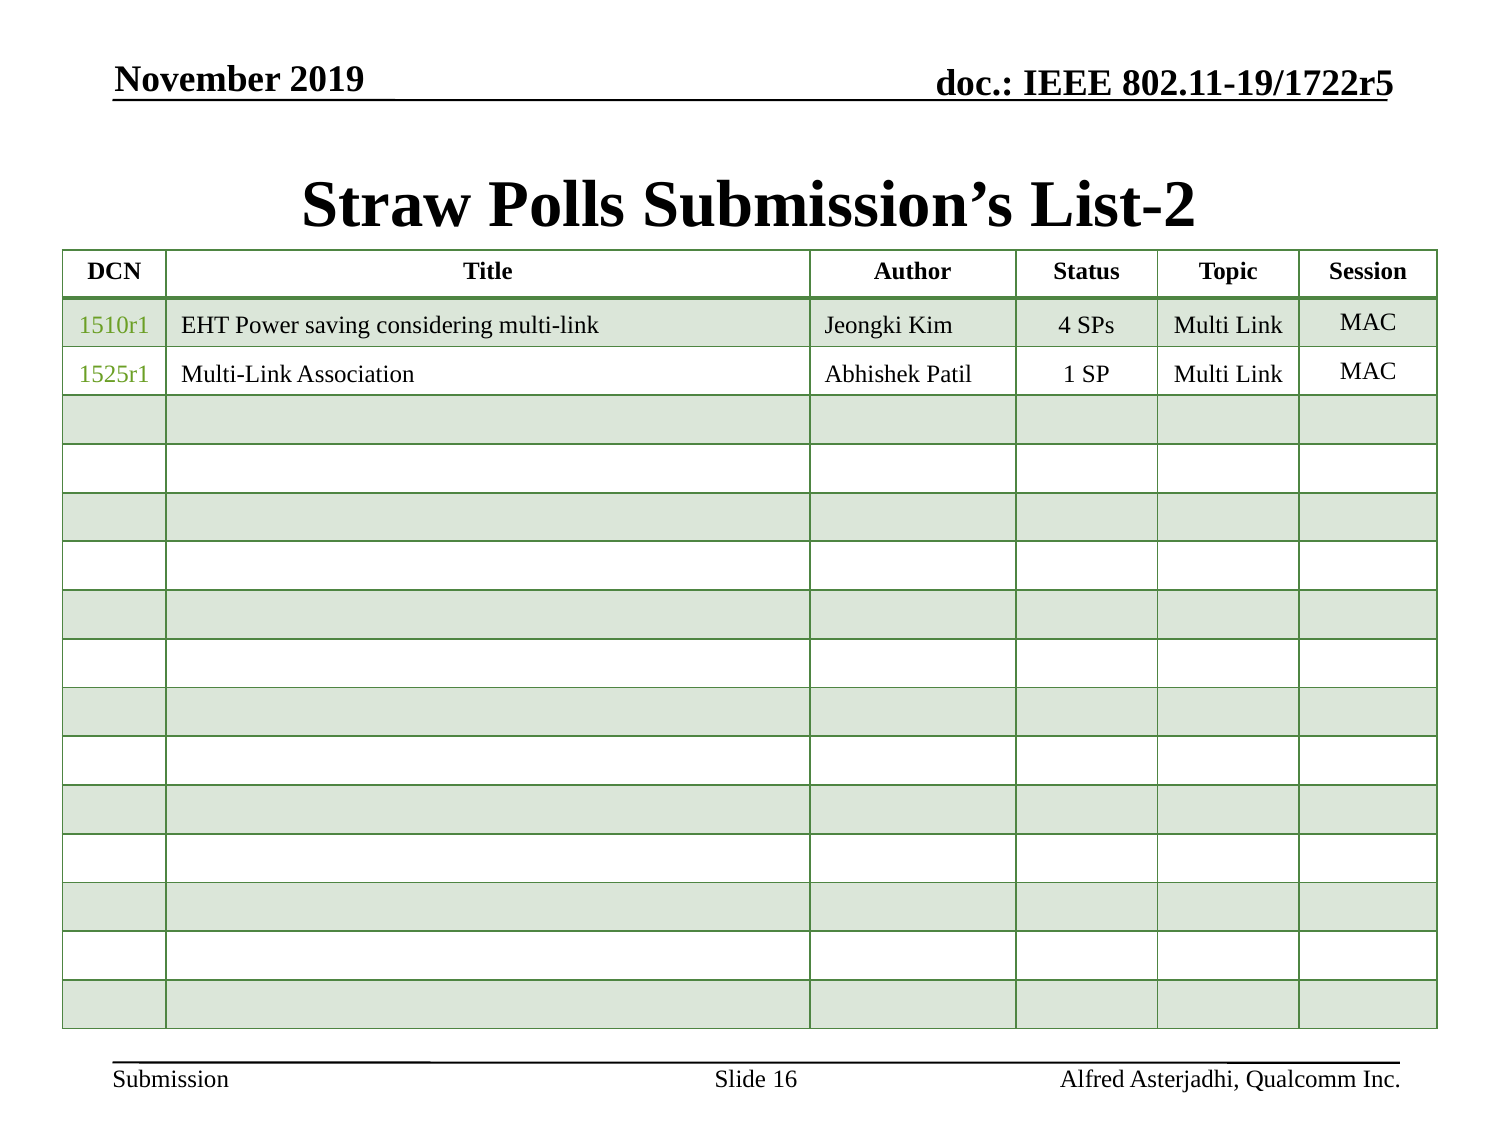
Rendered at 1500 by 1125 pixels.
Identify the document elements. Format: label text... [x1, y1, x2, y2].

table_cell [811, 542, 1015, 589]
table_header Session [1300, 251, 1436, 296]
table_cell MAC [1300, 300, 1436, 346]
table_cell [1158, 396, 1298, 443]
table_cell [63, 981, 165, 1028]
table_cell Jeongki Kim [811, 300, 1015, 346]
footer Alfred Asterjadhi, Qualcomm Inc. [878, 1061, 1402, 1093]
table_cell [1300, 688, 1436, 735]
table_cell [1300, 445, 1436, 492]
table_cell [167, 737, 809, 784]
table_cell [1300, 932, 1436, 979]
table_cell [167, 640, 809, 687]
table_cell [1017, 445, 1157, 492]
table_cell [1017, 835, 1157, 882]
table_cell [811, 445, 1015, 492]
table_cell [1017, 591, 1157, 638]
table_cell [1158, 932, 1298, 979]
table_cell [63, 688, 165, 735]
table_cell [811, 981, 1015, 1028]
table_cell [63, 591, 165, 638]
table_cell [1017, 932, 1157, 979]
table_cell [63, 542, 165, 589]
table_cell [811, 932, 1015, 979]
table_cell [1158, 786, 1298, 833]
table_cell [811, 396, 1015, 443]
table_header Topic [1158, 251, 1298, 296]
table_cell [1158, 688, 1298, 735]
table_cell [811, 786, 1015, 833]
table_cell [1158, 640, 1298, 687]
table_cell [1158, 542, 1298, 589]
table_cell [167, 786, 809, 833]
table_cell [1158, 835, 1298, 882]
table_cell [1017, 542, 1157, 589]
table_cell [1300, 640, 1436, 687]
table_cell Multi Link [1158, 300, 1298, 346]
table_cell 1510r1 [63, 300, 165, 346]
table_cell [167, 981, 809, 1028]
table_cell [167, 494, 809, 540]
table_cell [167, 883, 809, 930]
table_cell [1300, 494, 1436, 540]
table_cell [1300, 591, 1436, 638]
table_cell [63, 786, 165, 833]
table_cell [1158, 445, 1298, 492]
table_header DCN [63, 251, 165, 296]
table_cell [63, 445, 165, 492]
table_cell [167, 542, 809, 589]
table_cell [1017, 883, 1157, 930]
table_cell [811, 835, 1015, 882]
table_cell [1017, 396, 1157, 443]
table_cell [167, 396, 809, 443]
table_header Title [167, 251, 809, 296]
table_cell [811, 688, 1015, 735]
table_cell [1300, 981, 1436, 1028]
table_cell 4 SPs [1017, 300, 1157, 346]
table_cell [1158, 981, 1298, 1028]
table_cell [63, 737, 165, 784]
title Straw Polls Submission’s List-2 [112, 112, 1388, 249]
table_cell [1300, 835, 1436, 882]
table_cell [1017, 737, 1157, 784]
table_cell [63, 494, 165, 540]
table_cell [1017, 981, 1157, 1028]
table_cell Multi-Link Association [167, 347, 809, 394]
table_cell [1158, 494, 1298, 540]
table_cell [1300, 542, 1436, 589]
slide_number Slide 16 [712, 1061, 800, 1123]
table_cell 1525r1 [63, 347, 165, 394]
table_cell MAC [1300, 347, 1436, 394]
table_cell [167, 932, 809, 979]
table_cell [1017, 494, 1157, 540]
table_cell [1300, 883, 1436, 930]
table_cell [811, 640, 1015, 687]
table_header Status [1017, 251, 1157, 296]
table_cell [1158, 737, 1298, 784]
table_cell [63, 640, 165, 687]
table_cell [1300, 737, 1436, 784]
table_cell [1017, 688, 1157, 735]
table_cell [1017, 640, 1157, 687]
table_cell Multi Link [1158, 347, 1298, 394]
table_cell [1158, 883, 1298, 930]
table_cell [167, 835, 809, 882]
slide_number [114, 54, 423, 100]
table_cell EHT Power saving considering multi-link [167, 300, 809, 346]
table_cell [811, 591, 1015, 638]
table_cell [1300, 786, 1436, 833]
table_cell 1 SP [1017, 347, 1157, 394]
table_header Author [811, 251, 1015, 296]
table_cell [1158, 591, 1298, 638]
table_cell Abhishek Patil [811, 347, 1015, 394]
table_cell [63, 396, 165, 443]
table_cell [167, 445, 809, 492]
table_cell [167, 591, 809, 638]
table_cell [63, 883, 165, 930]
table_cell [811, 883, 1015, 930]
table_cell [1300, 396, 1436, 443]
table_cell [811, 737, 1015, 784]
table_cell [63, 835, 165, 882]
table_cell [63, 932, 165, 979]
table_cell [1017, 786, 1157, 833]
table_cell [167, 688, 809, 735]
table_cell [811, 494, 1015, 540]
